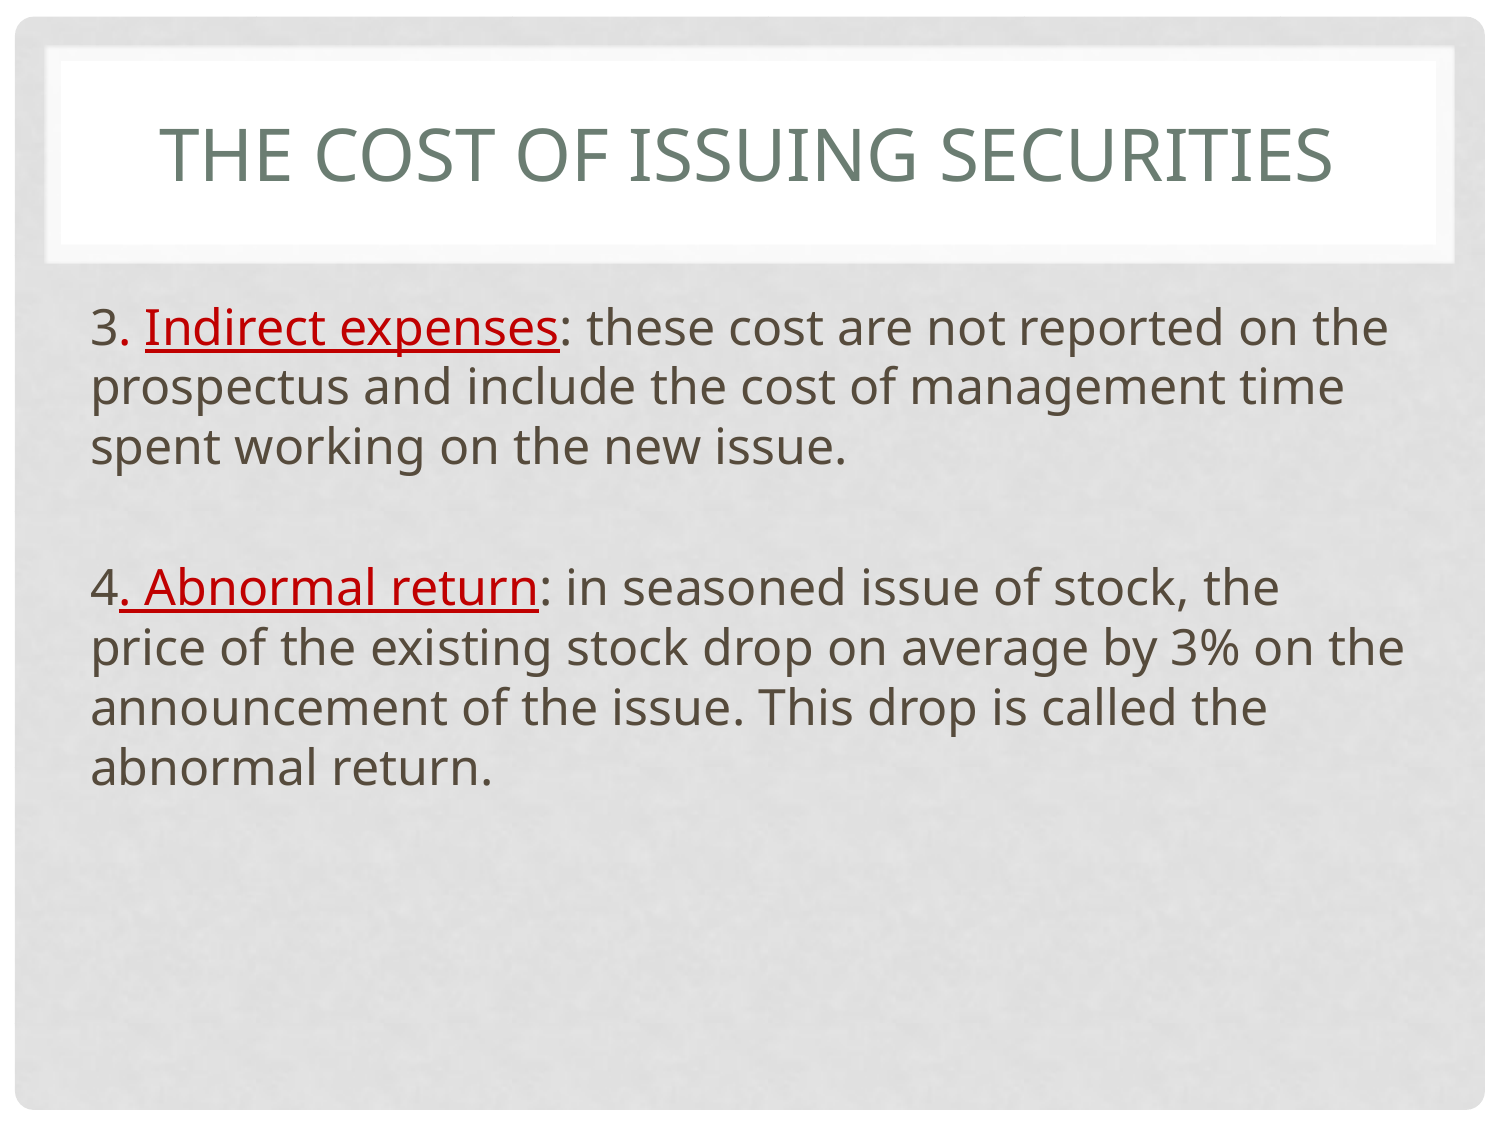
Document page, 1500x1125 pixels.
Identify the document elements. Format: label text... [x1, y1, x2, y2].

list 3. Indirect expenses: these cost are not reported on the prospectus and include the cost of management time spent working on the new issue. 4. Abnormal return: in seasoned issue of stock, the price of the existing stock drop on average by 3% on the announcement of the issue. This drop is called the abnormal return. [75, 287, 1425, 1005]
title THE COST OF ISSUING SECURITIES [69, 66, 1425, 238]
